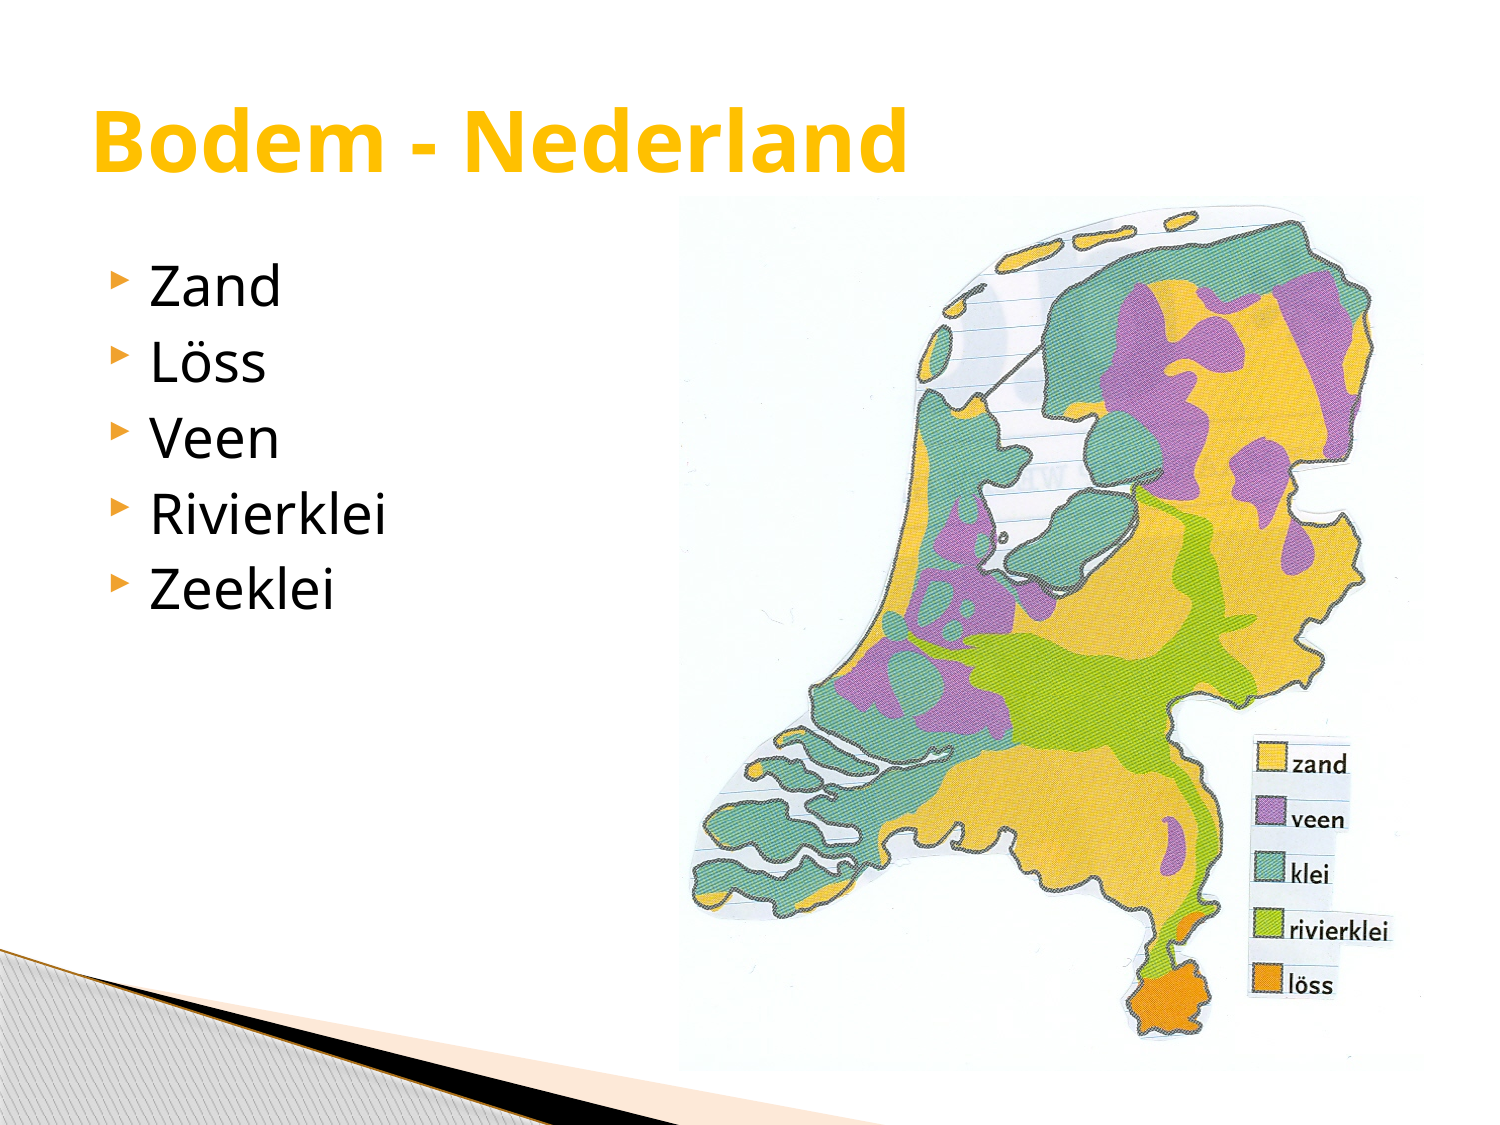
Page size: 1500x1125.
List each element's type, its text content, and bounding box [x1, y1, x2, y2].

list Zand Löss Veen Rivierklei Zeeklei [75, 243, 673, 986]
title Bodem - Nederland [75, 45, 1425, 233]
picture [678, 195, 1424, 1071]
